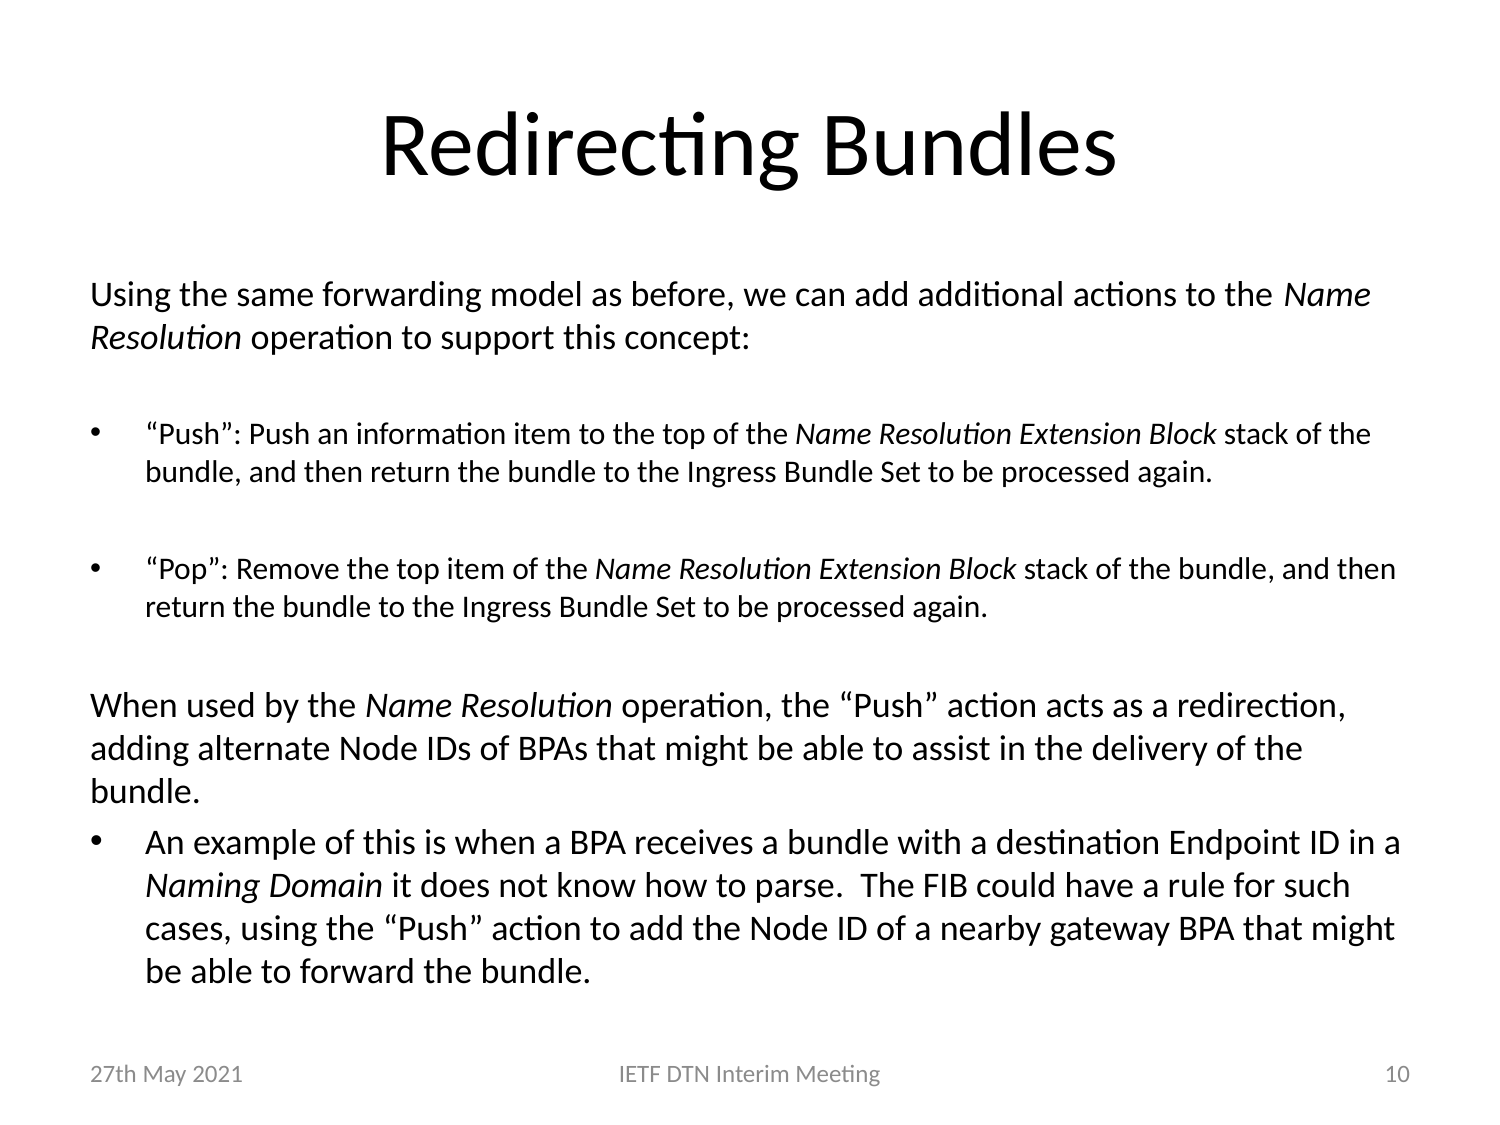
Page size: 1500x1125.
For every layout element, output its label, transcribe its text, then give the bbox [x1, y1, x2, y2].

slide_number 10 [1074, 1042, 1425, 1103]
title Redirecting Bundles [75, 45, 1425, 233]
footer IETF DTN Interim Meeting [512, 1042, 988, 1103]
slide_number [75, 1042, 425, 1103]
list Using the same forwarding model as before, we can add additional actions to the Name Resolution operation to support this concept: “Push”: Push an information item to the top of the Name Resolution Extension Block stack of the bundle, and then return the bundle to the Ingress Bundle Set to be processed again. “Pop”: Remove the top item of the Name Resolution Extension Block stack of the bundle, and then return the bundle to the Ingress Bundle Set to be processed again. When used by the Name Resolution operation, the “Push” action acts as a redirection, adding alternate Node IDs of BPAs that might be able to assist in the delivery of the bundle. An example of this is when a BPA receives a bundle with a destination Endpoint ID in a Naming Domain it does not know how to parse. The FIB could have a rule for such cases, using the “Push” action to add the Node ID of a nearby gateway BPA that might be able to forward the bundle. [75, 262, 1425, 1005]
